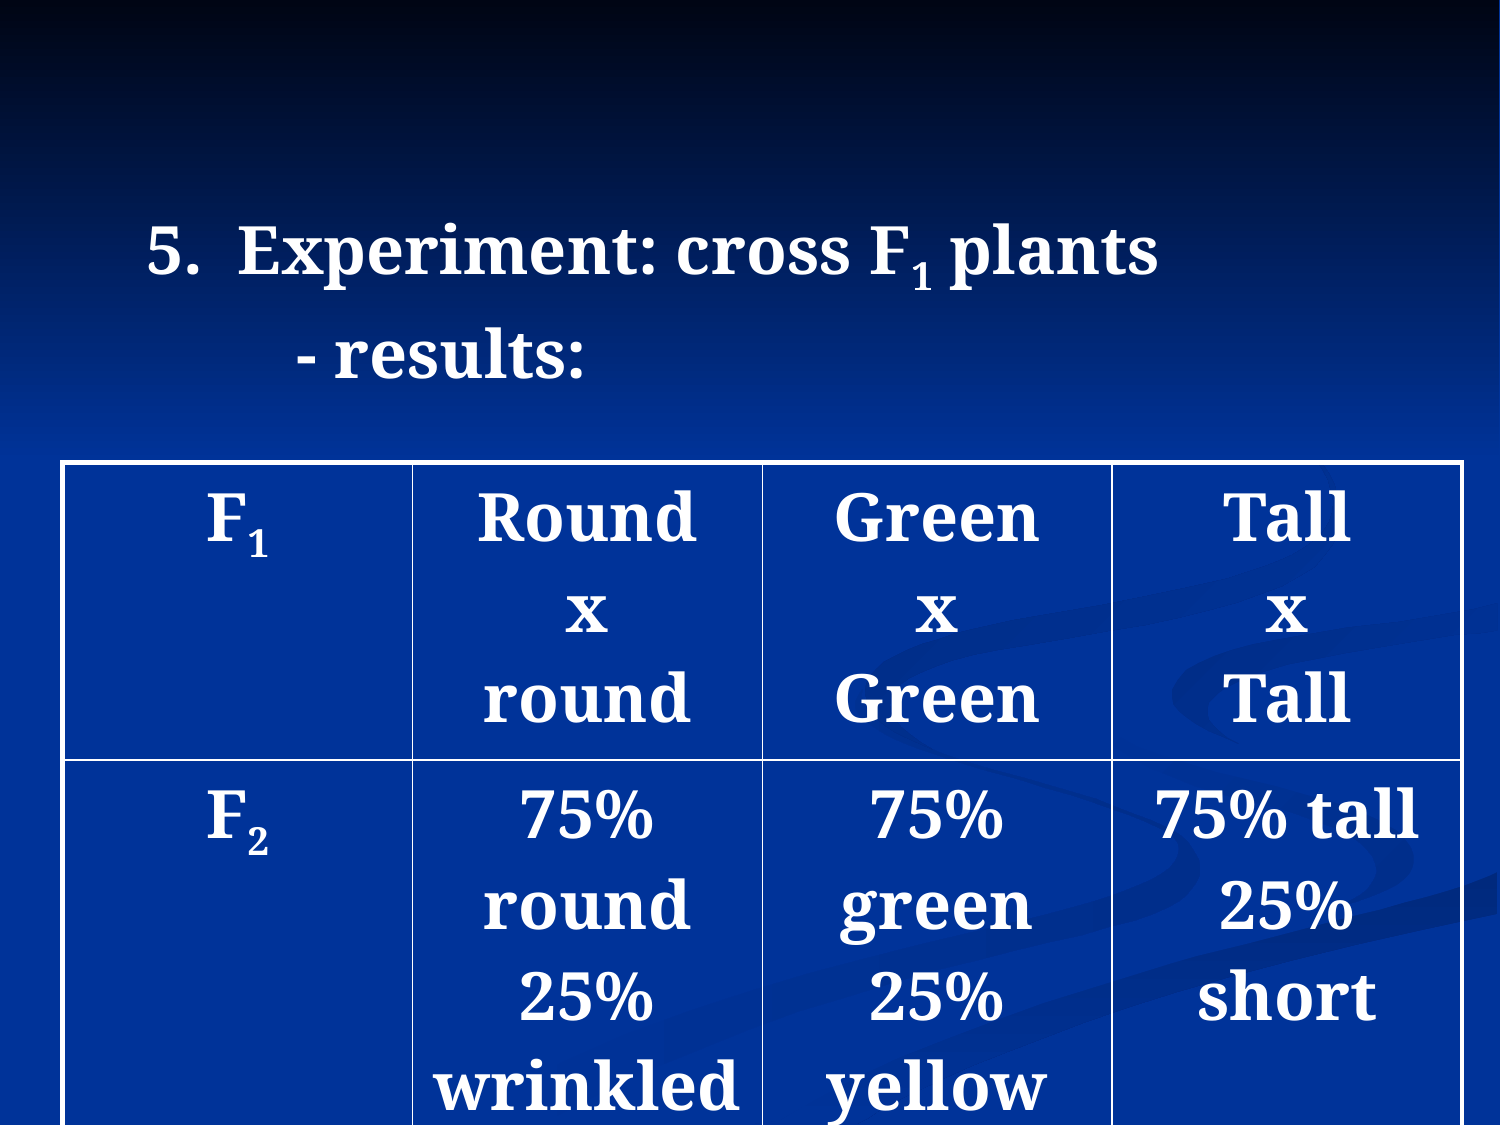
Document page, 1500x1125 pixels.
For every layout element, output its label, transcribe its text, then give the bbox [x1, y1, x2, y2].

table_cell 75% tall 25% short [1113, 761, 1460, 1125]
table_cell 75% round 25% wrinkled [413, 761, 762, 1125]
table_cell F2 [65, 761, 412, 1125]
list 5. Experiment: cross F1 plants - results: [74, 199, 1426, 460]
table_cell 75% green 25% yellow [763, 761, 1111, 1125]
table_header Tall x Tall [1113, 465, 1460, 759]
table_header Round x round [413, 465, 762, 759]
table_header F1 [65, 465, 412, 759]
table_header Green x Green [763, 465, 1111, 759]
